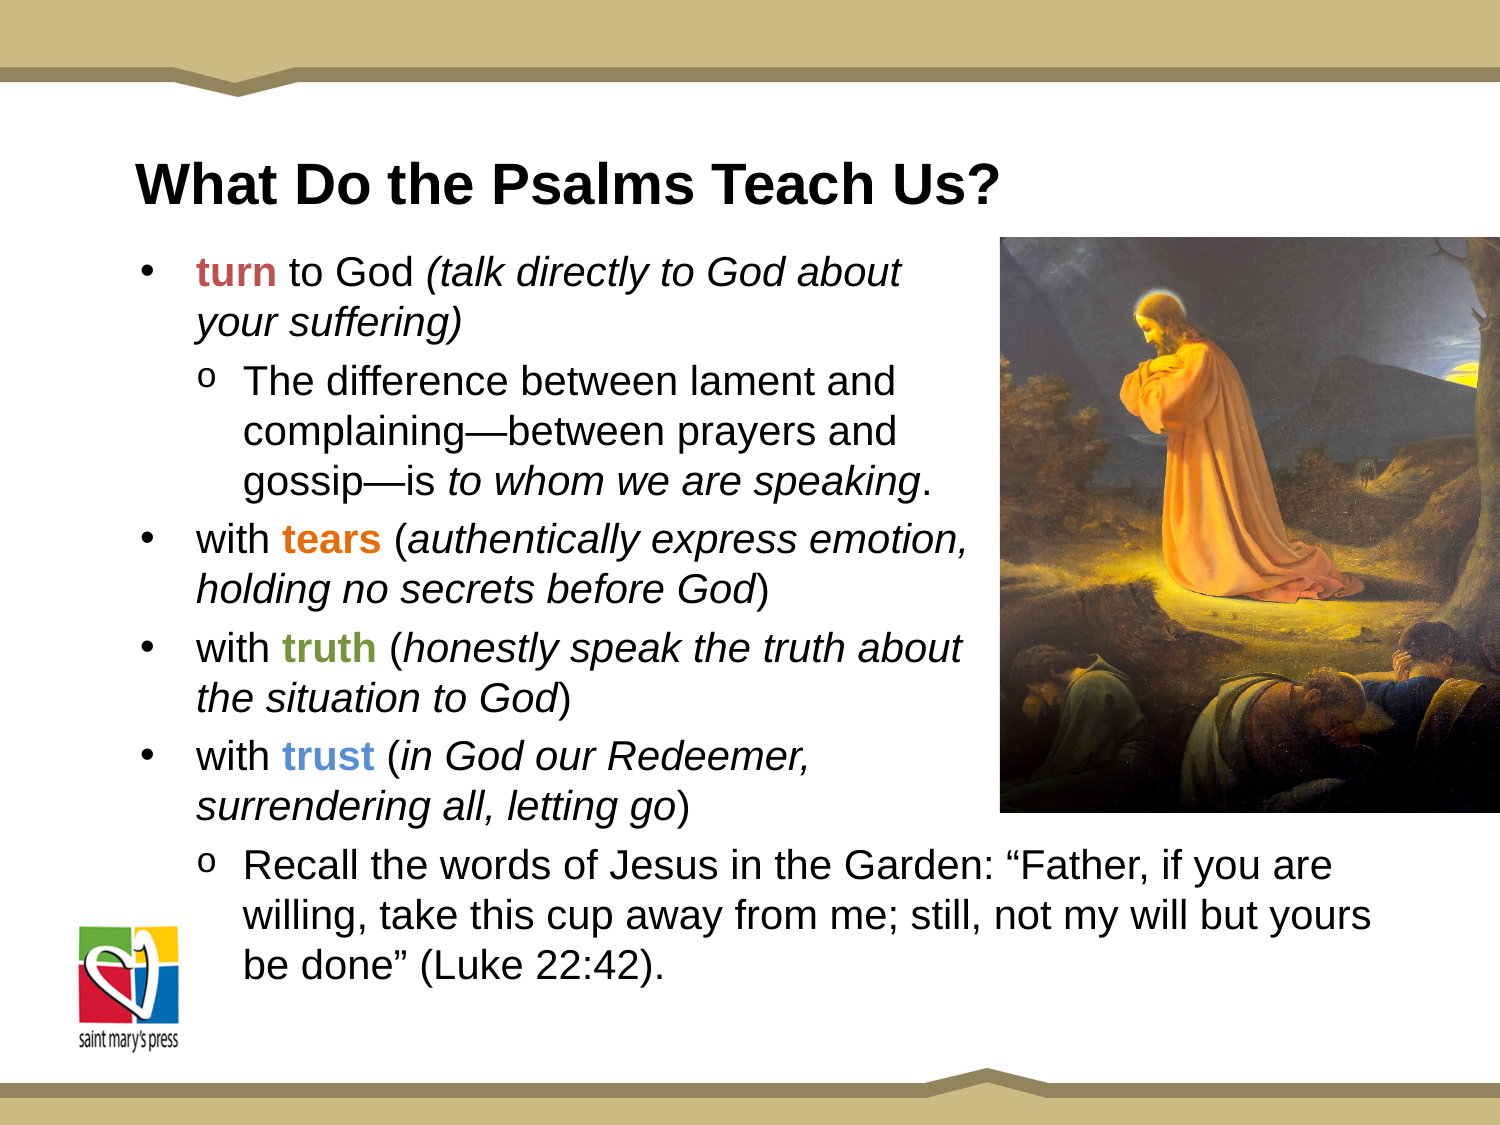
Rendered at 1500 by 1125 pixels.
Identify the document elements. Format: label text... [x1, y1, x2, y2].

list turn to God (talk directly to God about your suffering) The difference between lament and complaining—between prayers and gossip—is to whom we are speaking. with tears (authentically express emotion, holding no secrets before God) with truth (honestly speak the truth about the situation to God) with trust (in God our Redeemer, surrendering all, letting go) Recall the words of Jesus in the Garden: “Father, if you are willing, take this cup away from me; still, not my will but yours be done” (Luke 22:42). [125, 237, 1425, 1063]
title What Do the Psalms Teach Us? [120, 137, 1471, 225]
picture [0, 0, 1500, 1125]
